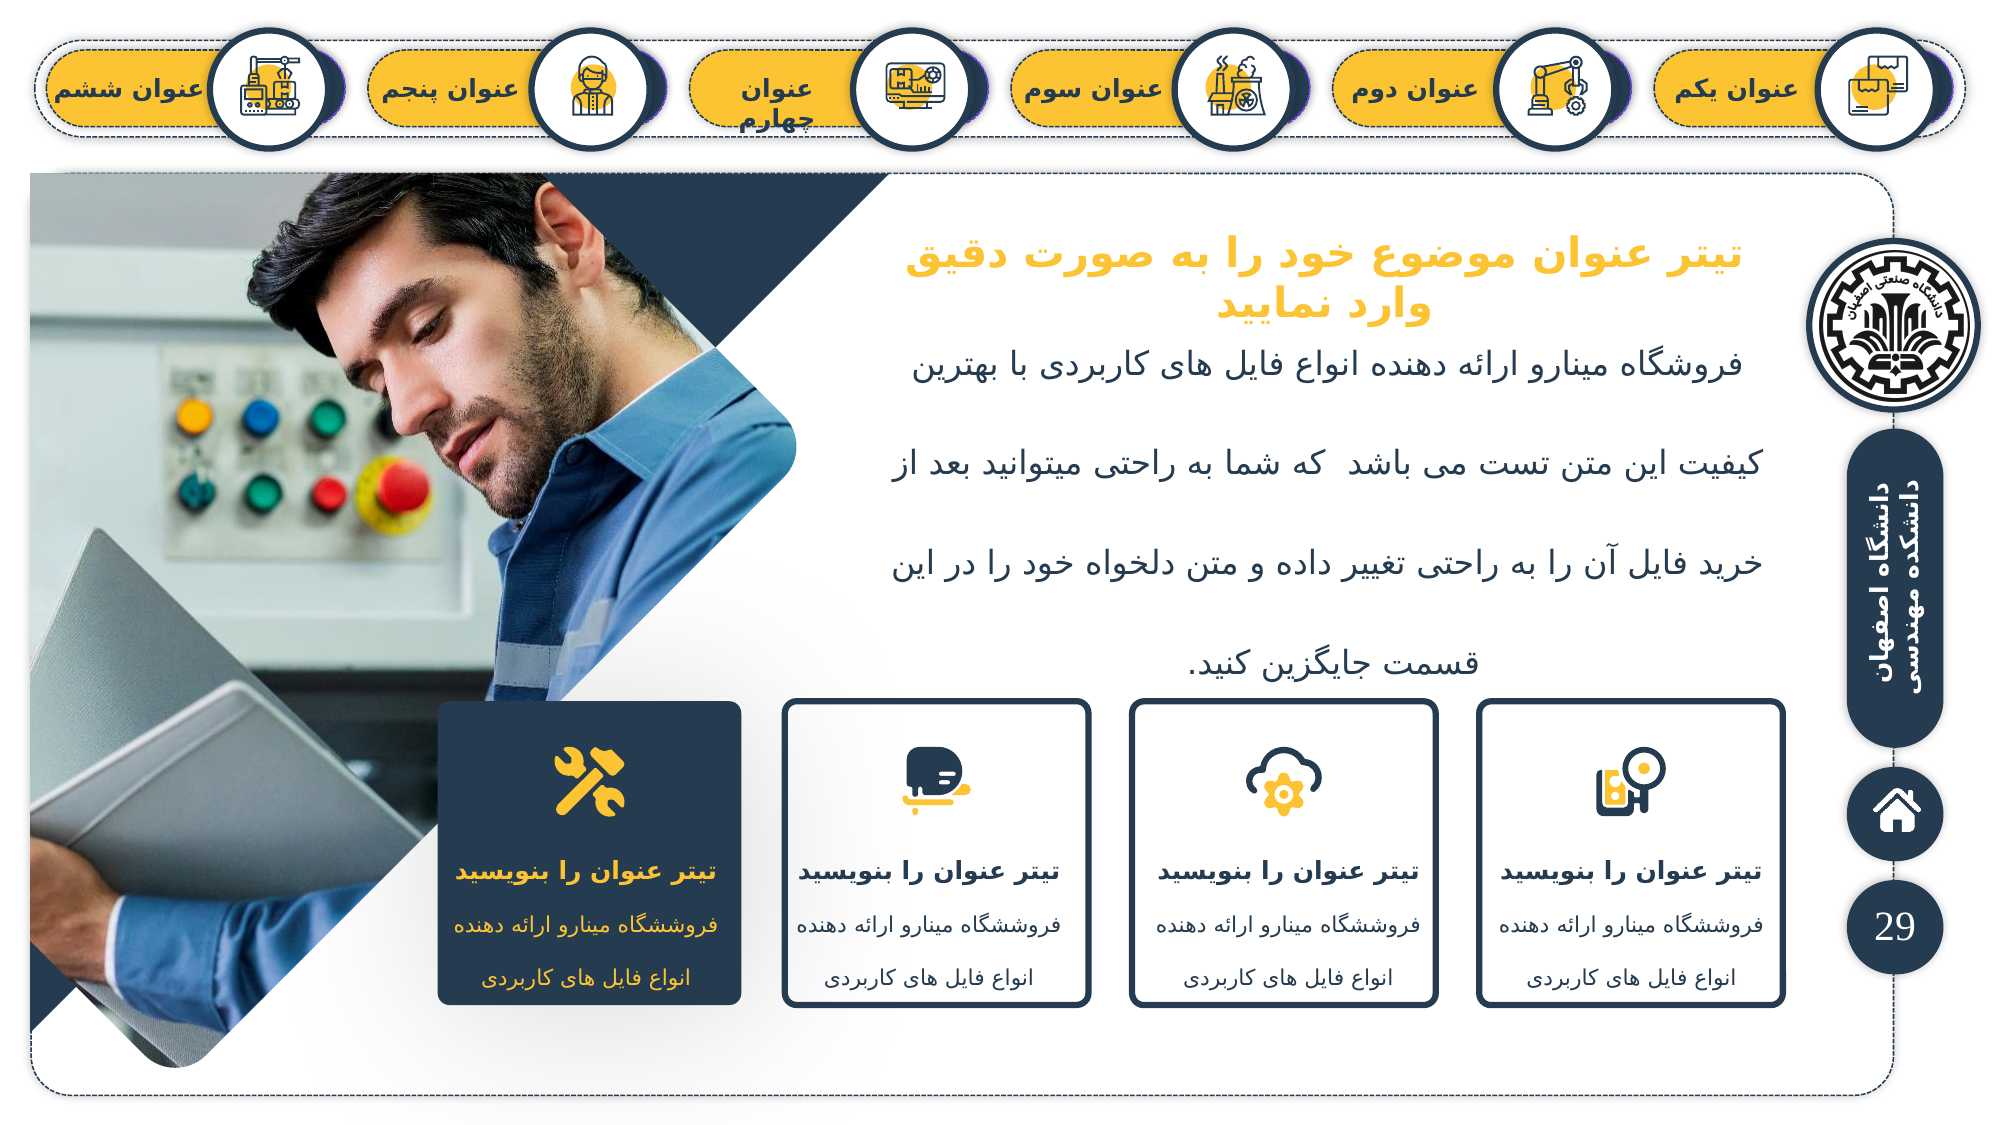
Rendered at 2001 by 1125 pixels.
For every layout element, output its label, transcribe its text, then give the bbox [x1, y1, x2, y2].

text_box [1596, 746, 1666, 817]
text_box عنوان یکم [1645, 65, 1829, 110]
slide_number 29 [1846, 891, 1944, 952]
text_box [554, 746, 625, 817]
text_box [885, 62, 946, 109]
text_box [797, 700, 1090, 1007]
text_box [1848, 55, 1909, 116]
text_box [902, 746, 971, 816]
text_box عنوان دوم [1323, 65, 1507, 110]
picture [1873, 786, 1921, 833]
text_box [1478, 700, 1784, 1007]
text_box عنوان سوم [1002, 65, 1186, 110]
picture [30, 173, 797, 1068]
text_box تیتر عنوان را بنویسید فروششگاه مینارو ارائه دهنده انواع فایل های کاربردی [1479, 817, 1784, 998]
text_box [1207, 55, 1267, 116]
text_box عنوان پنجم [358, 65, 543, 110]
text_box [240, 55, 301, 116]
text_box [614, 75, 618, 100]
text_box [1246, 746, 1322, 817]
text_box تیتر عنوان موضوع خود را به صورت دقیق وارد نمایید [856, 218, 1794, 333]
text_box عنوان ششم [37, 65, 221, 110]
text_box فروشگاه مینارو ارائه دهنده انواع فایل های کاربردی با بهترین کیفیت این متن تست می باشد که شما به راحتی میتوانید بعد از خرید فایل آن را به راحتی تغییر داده و متن دلخواه خود را در این قسمت جایگزین کنید. [872, 274, 1784, 689]
picture [1819, 250, 1970, 402]
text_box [1527, 55, 1588, 116]
text_box دانشگاه اصفهان دانشکده مهندسی [1855, 426, 1931, 748]
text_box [572, 55, 614, 116]
text_box عنوان چهارم [690, 65, 864, 140]
text_box [1131, 700, 1437, 1007]
text_box تیتر عنوان را بنویسید فروششگاه مینارو ارائه دهنده انواع فایل های کاربردی [1136, 817, 1441, 998]
text_box تیتر عنوان را بنویسید فروششگاه مینارو ارائه دهنده انواع فایل های کاربردی [797, 817, 1082, 998]
